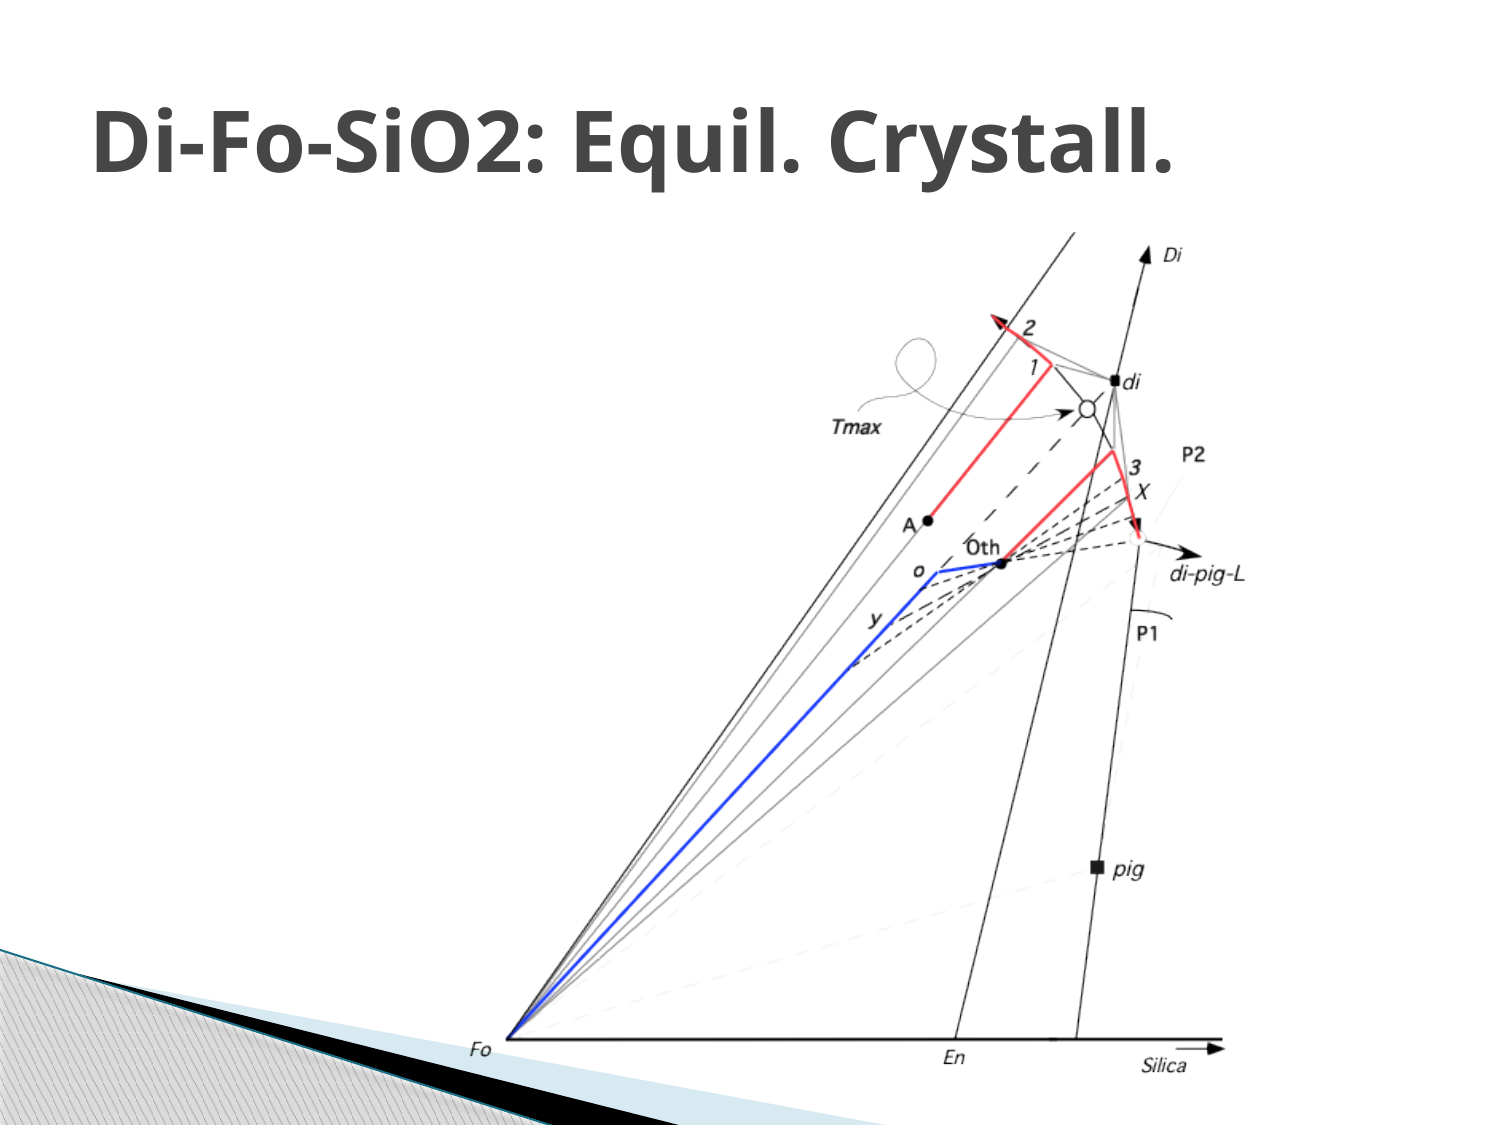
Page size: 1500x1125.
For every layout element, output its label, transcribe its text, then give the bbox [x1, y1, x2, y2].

picture [468, 232, 1247, 1079]
title Di-Fo-SiO2: Equil. Crystall. [75, 45, 1425, 233]
